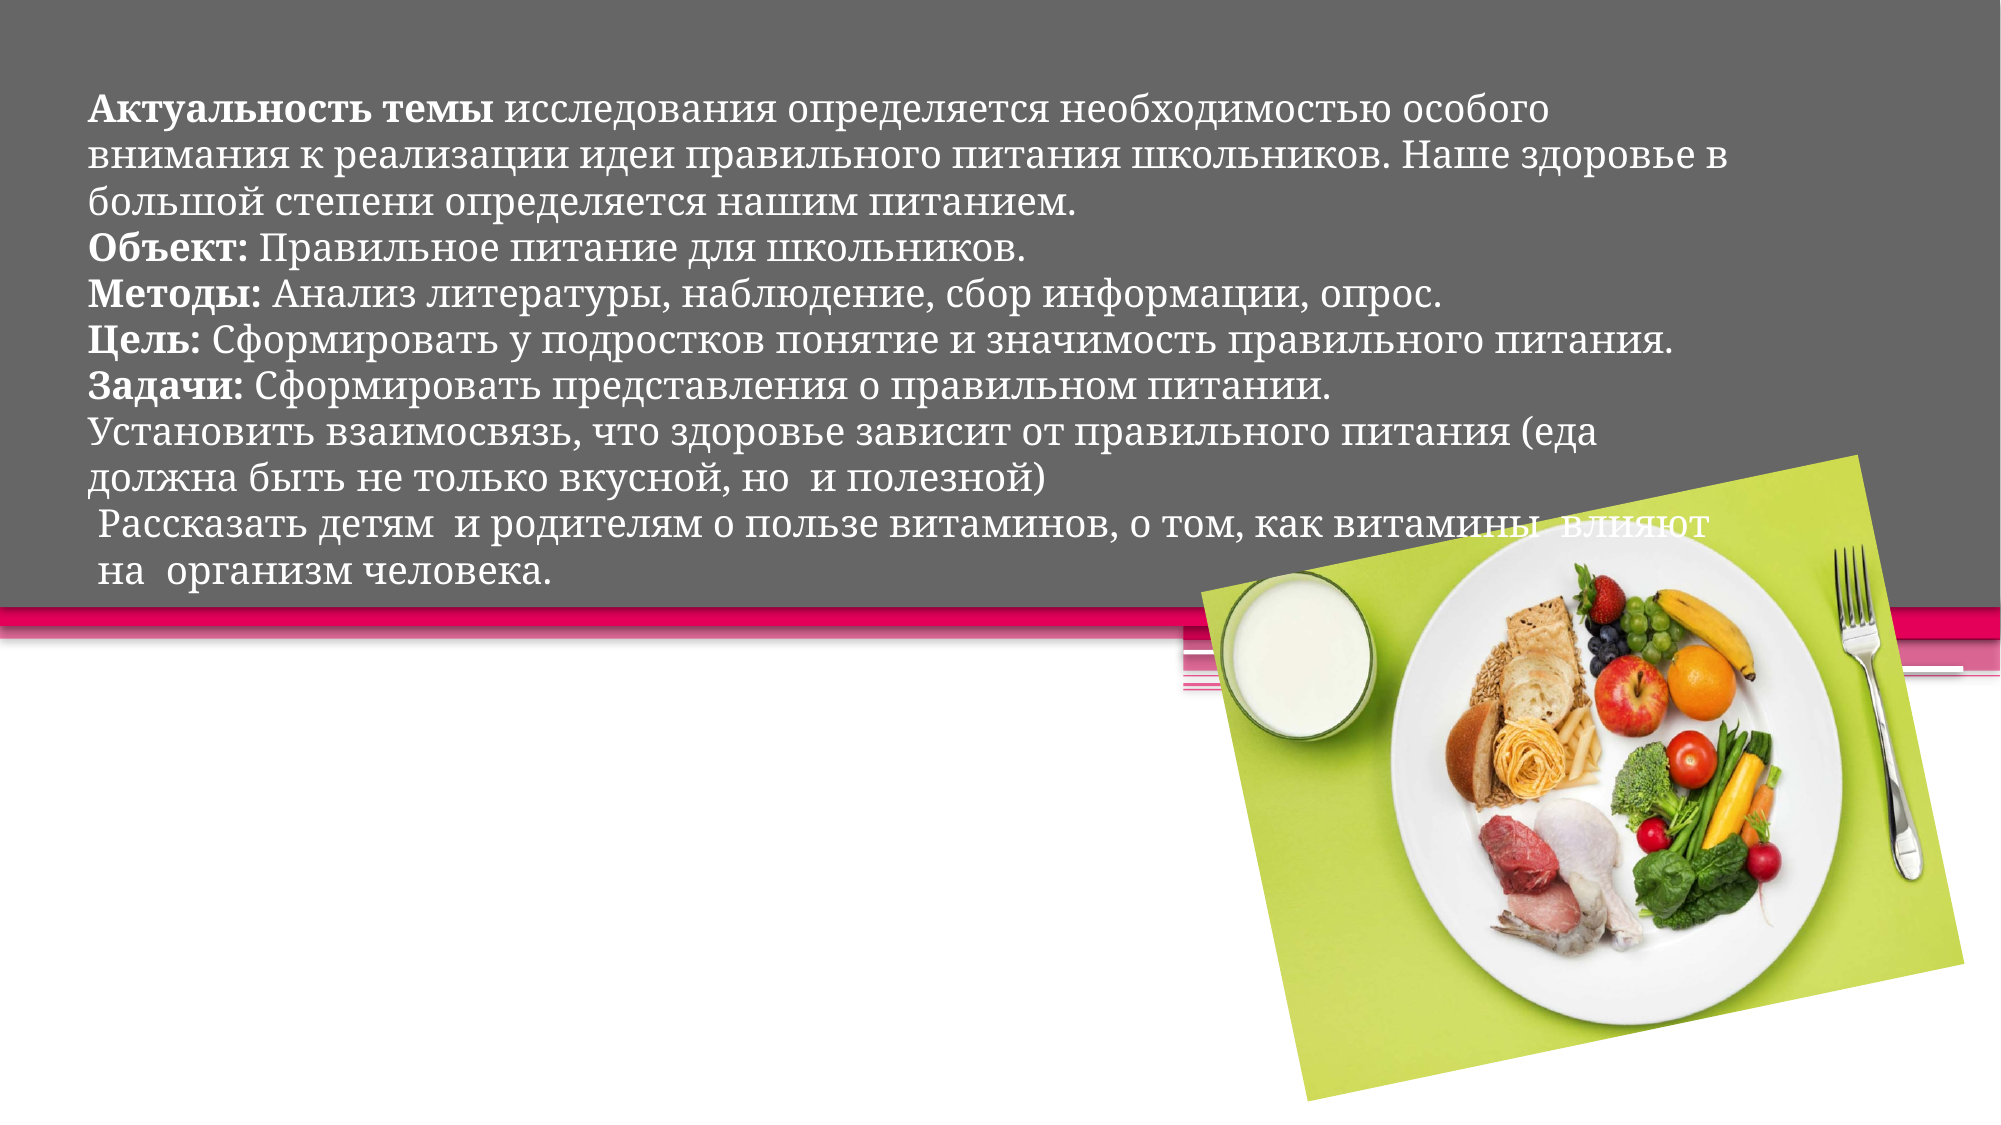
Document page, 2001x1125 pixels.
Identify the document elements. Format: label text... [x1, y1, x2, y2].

picture [1211, 454, 1965, 1102]
title Актуальность темы исследования определяется необходимостью особого внимания к реализации идеи правильного питания школьников. Наше здоровье в большой степени определяется нашим питанием. Объект: Правильное питание для школьников. Методы: Анализ литературы, наблюдение, сбор информации, опрос. Цель: Сформировать у подростков понятие и значимость правильного питания. Задачи: Сформировать представления о правильном питании. Установить взаимосвязь, что здоровье зависит от правильного питания (еда должна быть не только вкусной, но и полезной) Рассказать детям и родителям о пользе витаминов, о том, как витамины влияют на организм человека. [72, 39, 1746, 642]
